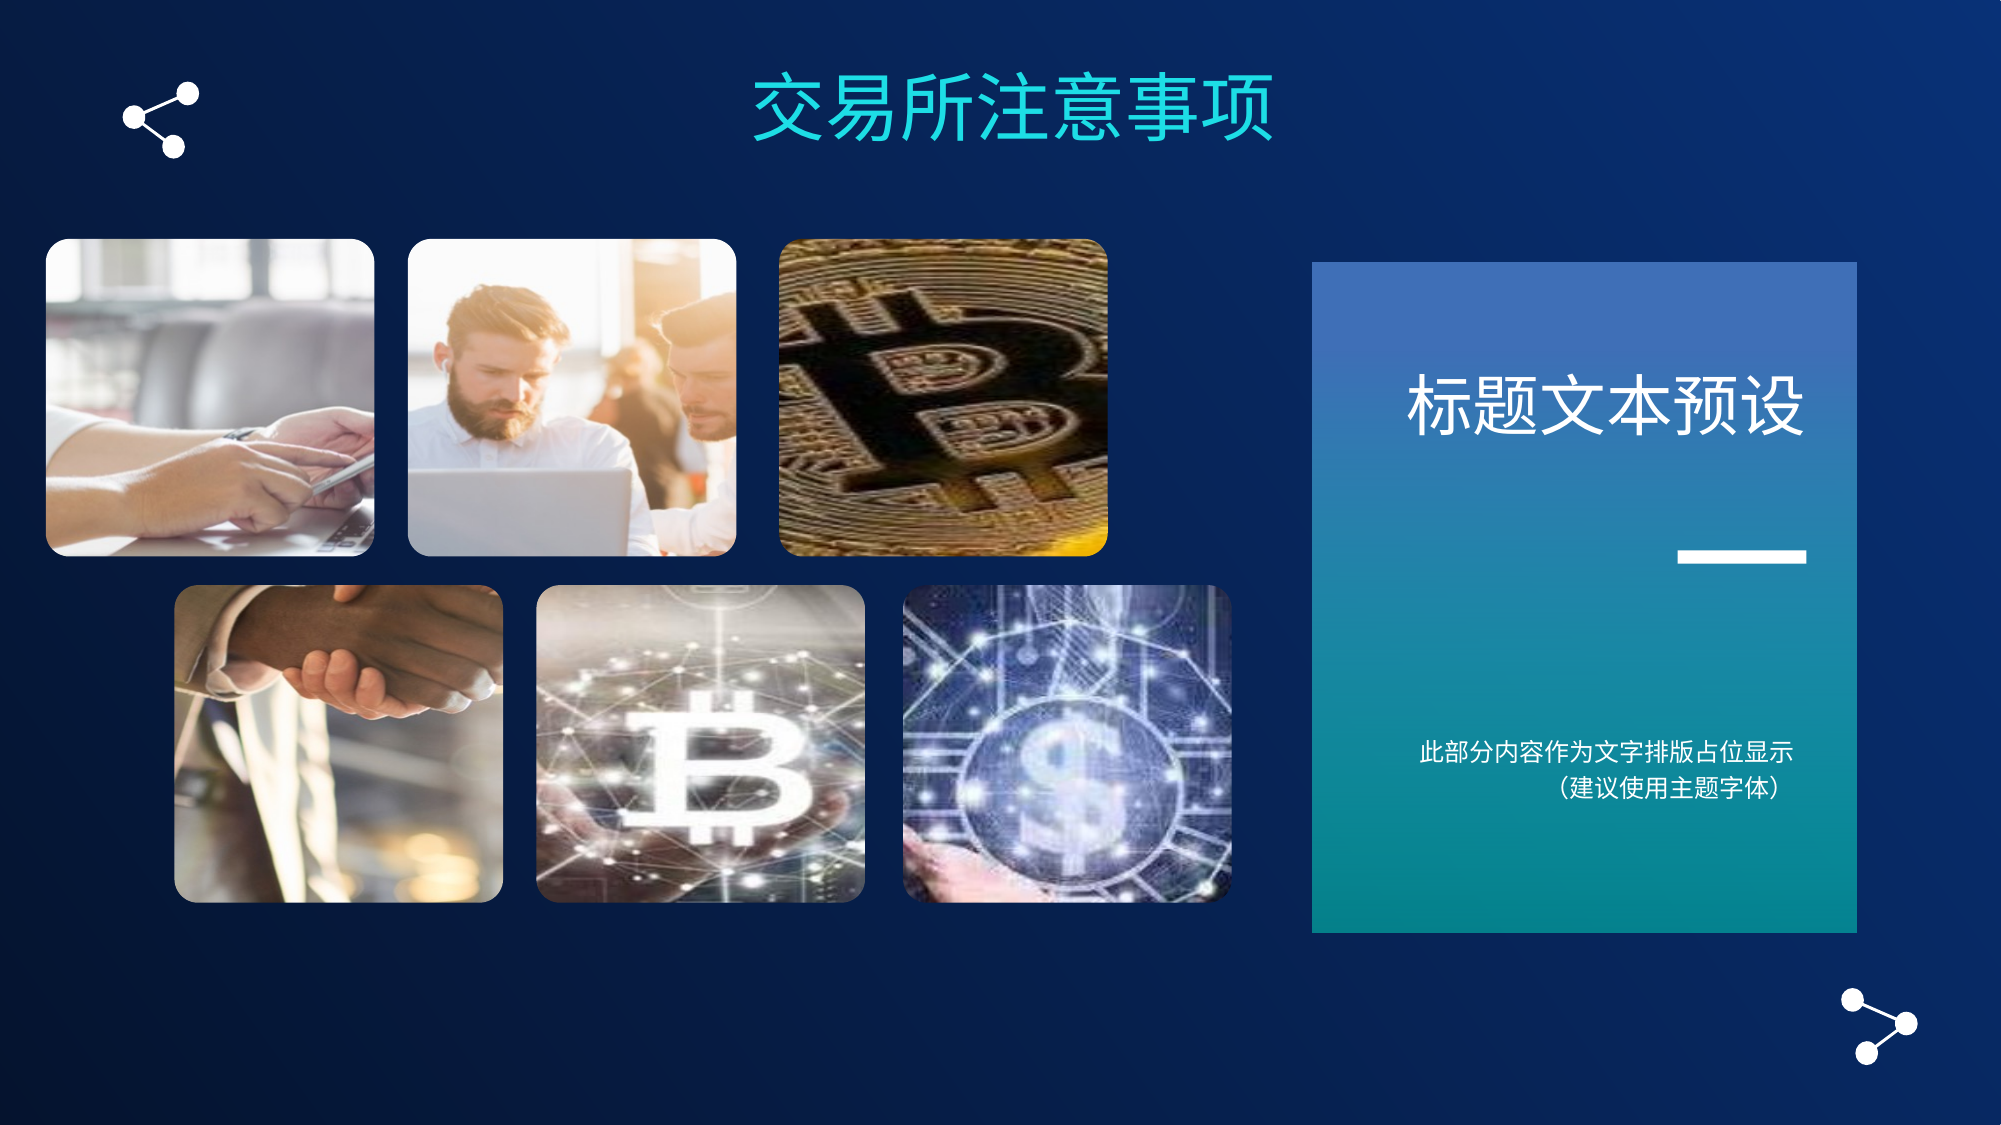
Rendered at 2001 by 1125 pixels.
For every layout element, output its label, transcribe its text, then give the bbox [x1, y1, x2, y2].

text_box 此部分内容作为文字排版占位显示 （建议使用主题字体） [1362, 696, 1807, 803]
text_box [534, 583, 868, 905]
text_box [1675, 548, 1809, 566]
text_box [172, 583, 506, 905]
text_box [43, 236, 377, 559]
text_box [1839, 985, 1920, 1068]
text_box 标题文本预设 [1362, 363, 1807, 445]
text_box [777, 236, 1110, 559]
text_box [405, 236, 739, 559]
text_box [900, 583, 1234, 905]
text_box [120, 79, 202, 161]
text_box 交易所注意事项 [575, 52, 1451, 158]
text_box [1310, 261, 1858, 935]
